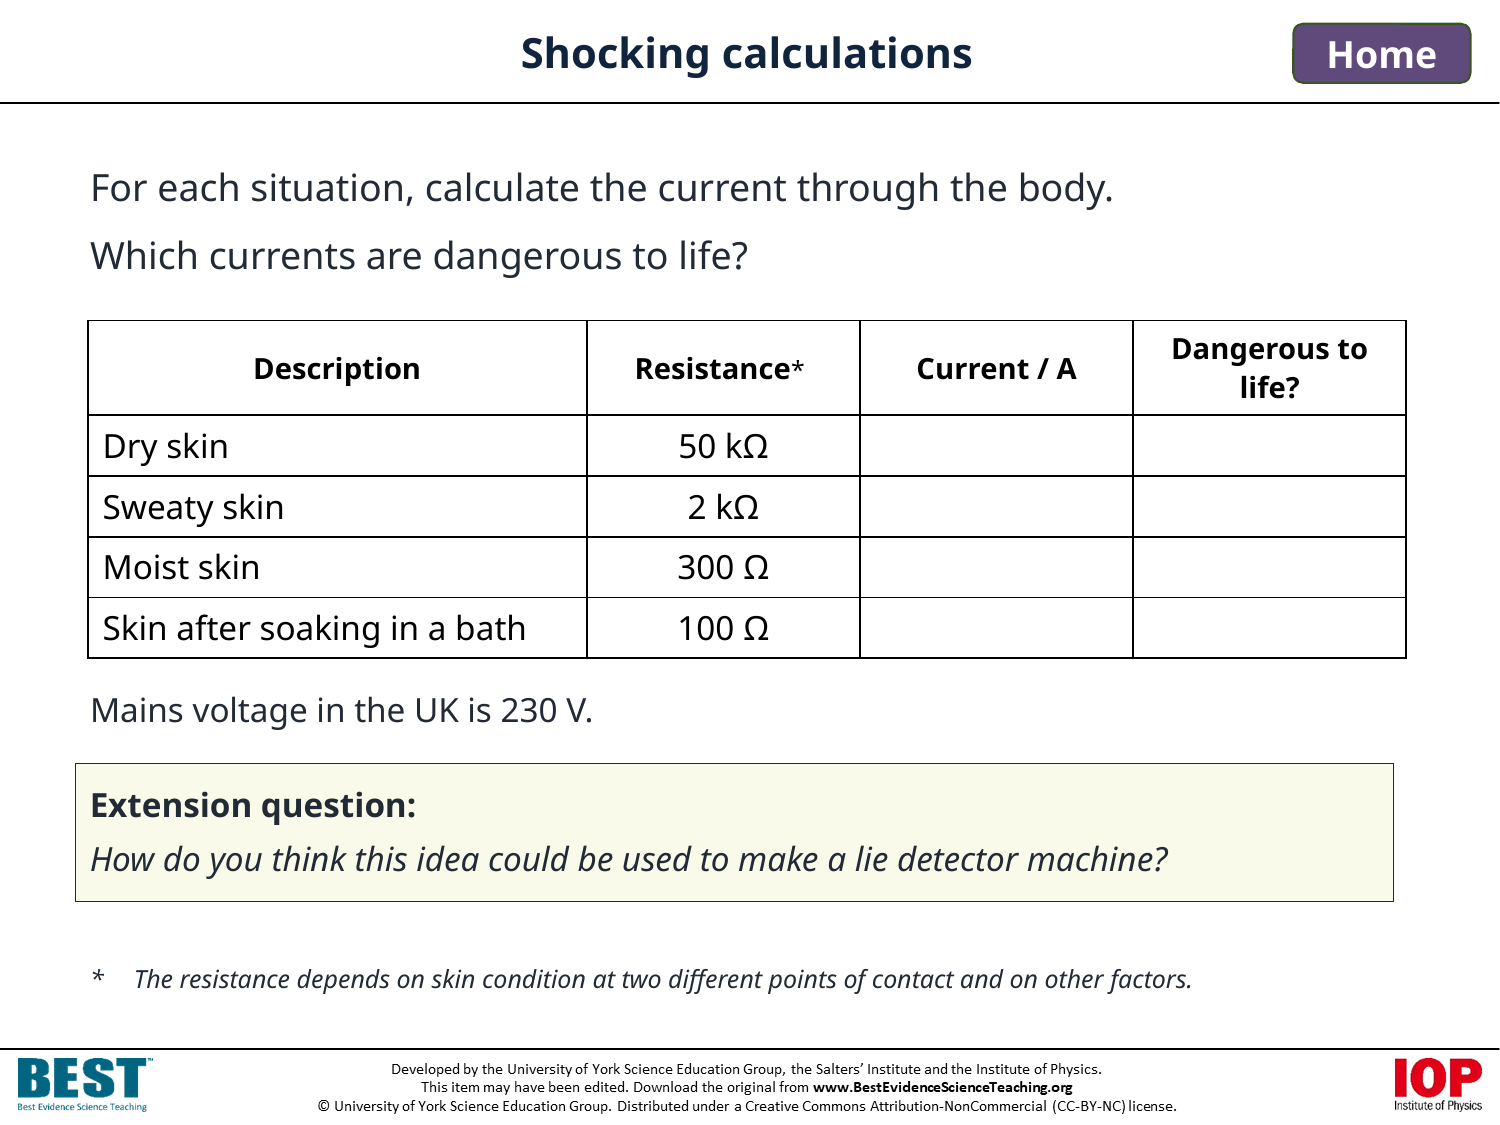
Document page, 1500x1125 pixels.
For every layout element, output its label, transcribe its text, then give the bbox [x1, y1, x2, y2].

text_box Shocking calculations [23, 4, 1471, 99]
text_box Home [1292, 22, 1472, 84]
picture [0, 102, 1500, 1125]
